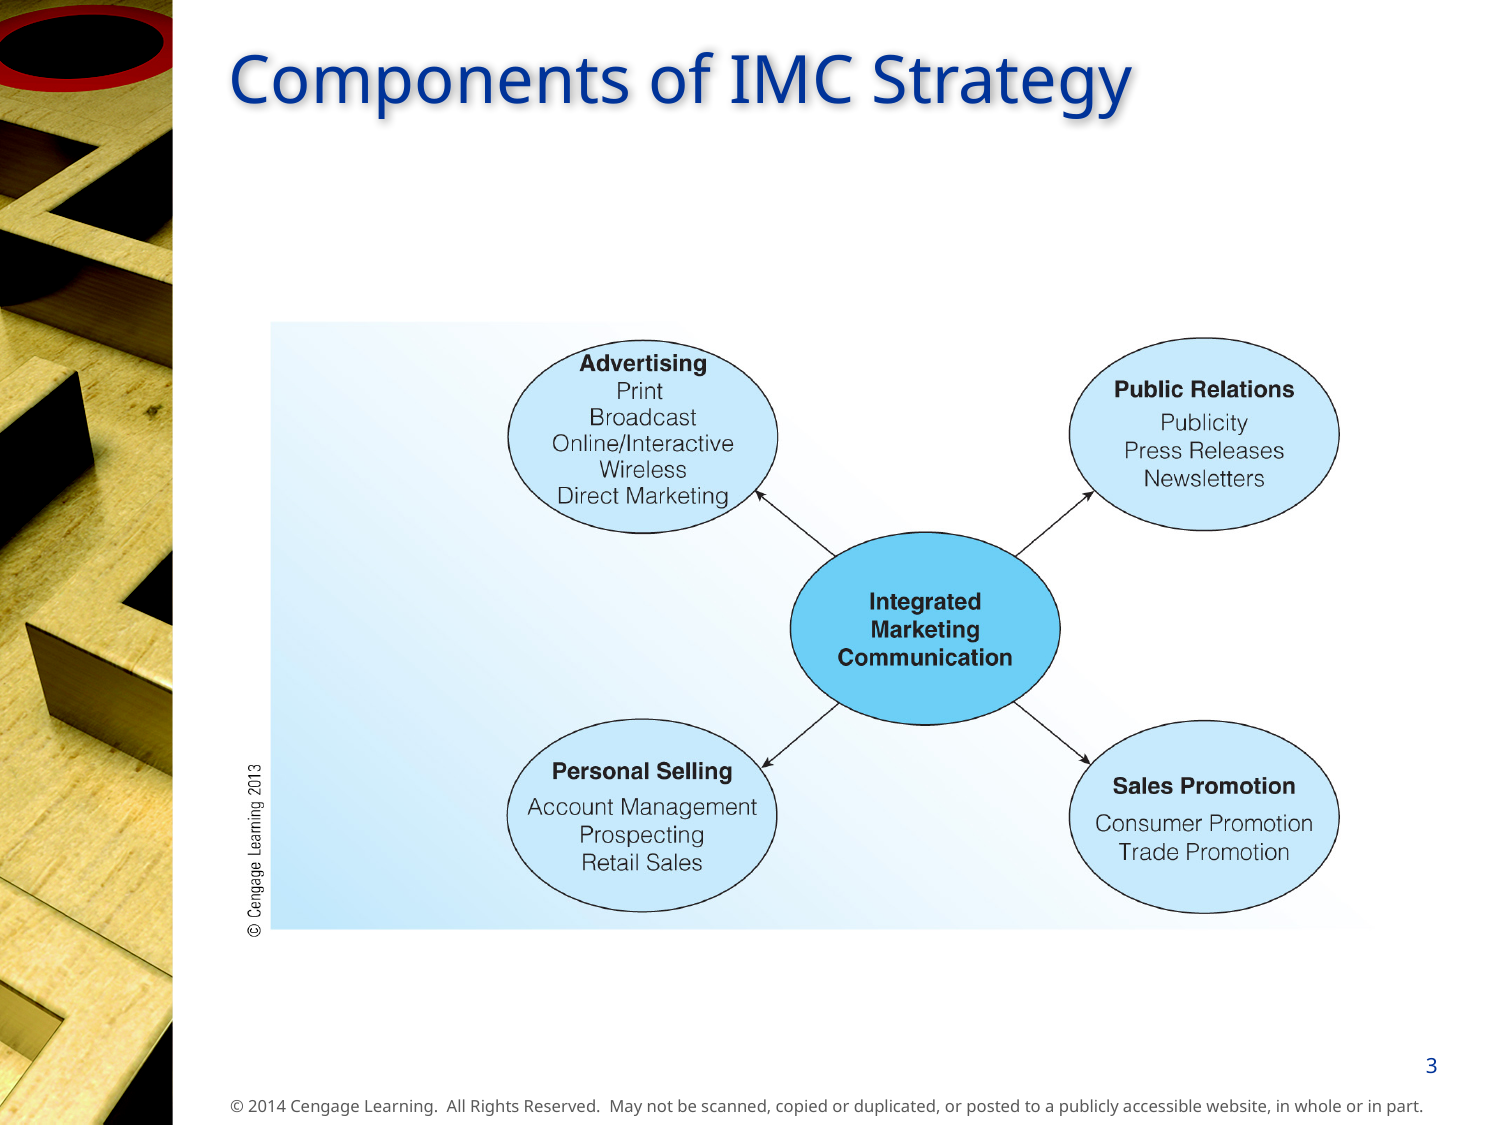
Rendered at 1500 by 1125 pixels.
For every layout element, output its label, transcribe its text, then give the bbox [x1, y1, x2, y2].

title Components of IMC Strategy [213, 29, 1454, 213]
picture [247, 321, 1424, 937]
slide_number 3 [1386, 1037, 1478, 1097]
picture [0, 0, 173, 1125]
